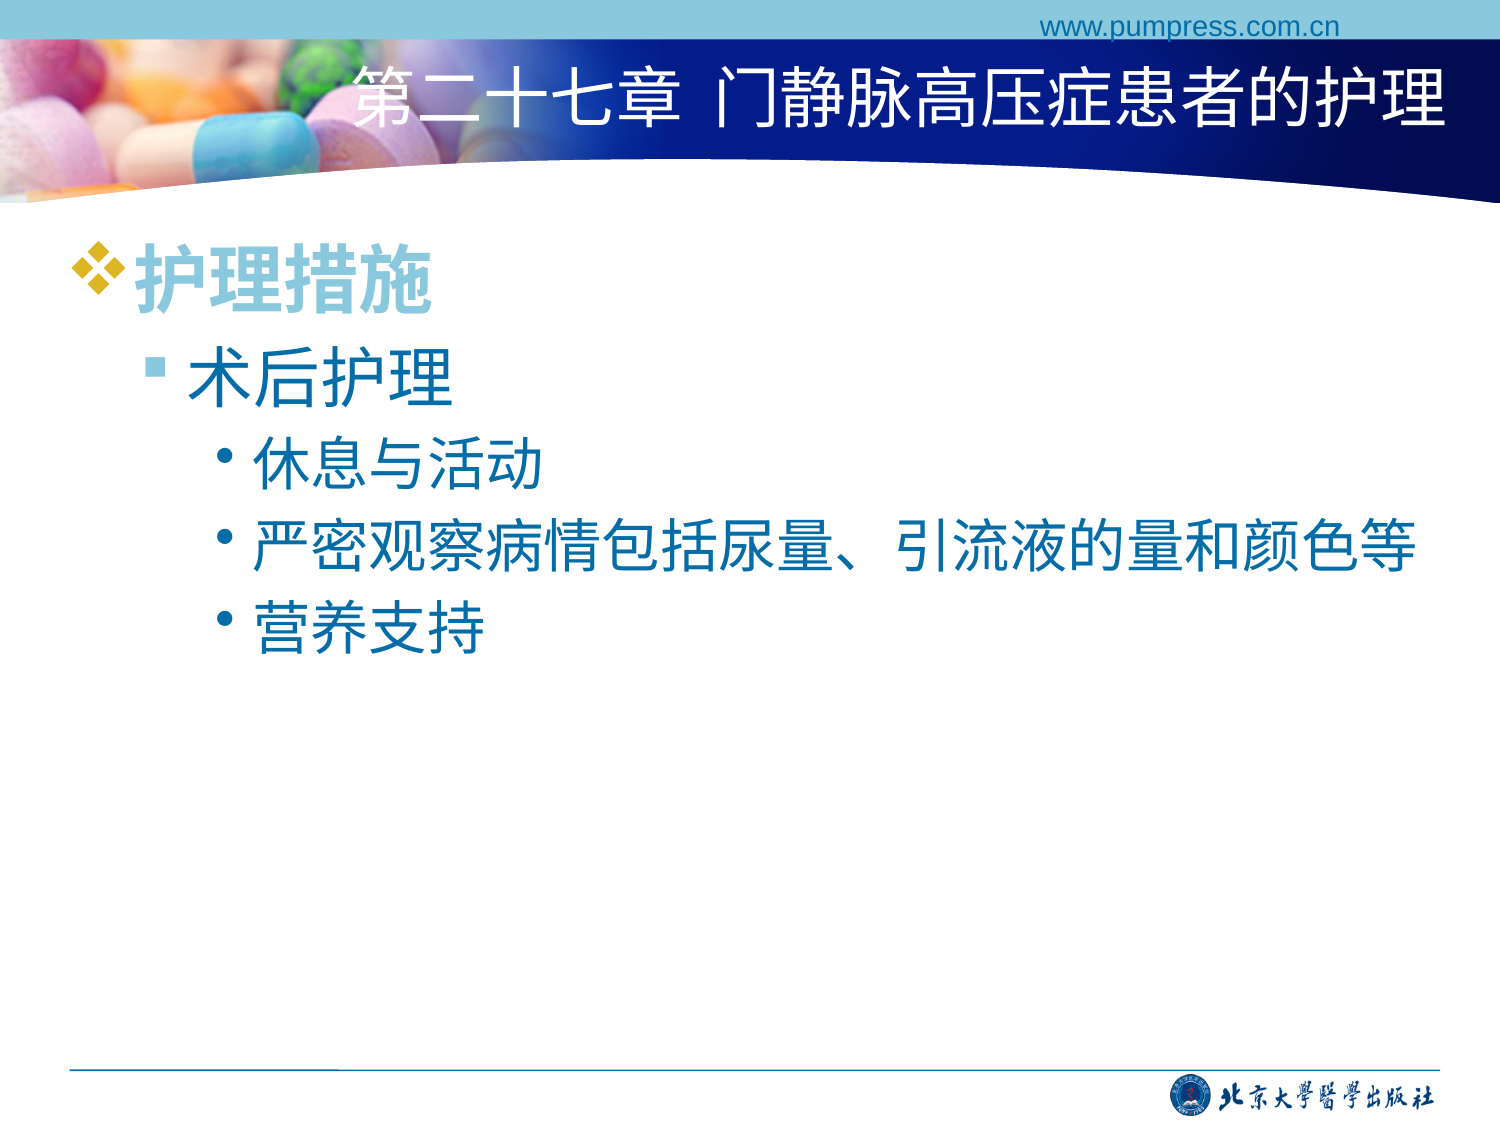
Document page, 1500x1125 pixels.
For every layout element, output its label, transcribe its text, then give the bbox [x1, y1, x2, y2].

title 第二十七章 门静脉高压症患者的护理 [137, 49, 1463, 143]
picture [1170, 1074, 1436, 1118]
list 护理措施 术后护理 休息与活动 严密观察病情包括尿量、引流液的量和颜色等 营养支持 [49, 224, 1463, 1026]
picture [0, 40, 1500, 203]
slide_number www.pumpress.com.cn [1025, 0, 1463, 38]
